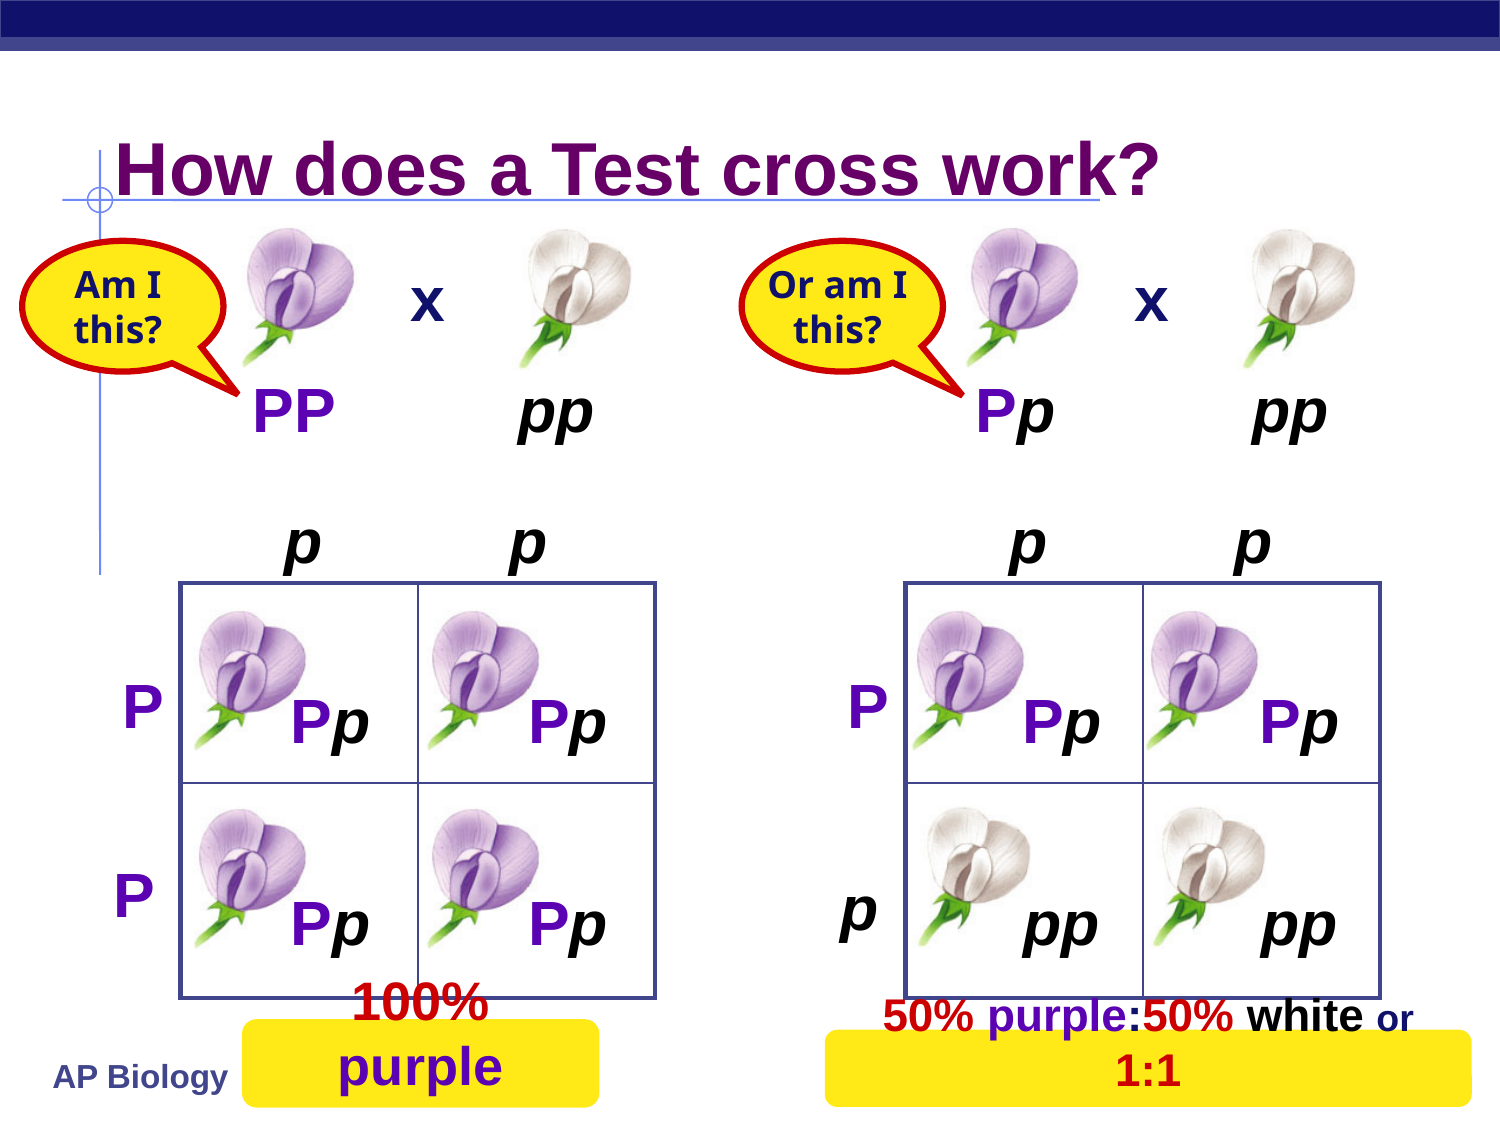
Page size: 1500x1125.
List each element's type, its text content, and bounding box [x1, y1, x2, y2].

text_box P [98, 847, 171, 938]
picture [426, 604, 545, 756]
text_box P [107, 658, 179, 748]
picture [193, 802, 312, 954]
text_box 100% purple [241, 1019, 600, 1108]
text_box pp [1237, 381, 1344, 453]
table_cell [1144, 784, 1378, 996]
table_cell [419, 784, 653, 996]
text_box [241, 221, 637, 373]
table_header [419, 585, 653, 782]
text_box Pp [539, 673, 623, 764]
text_box Am I this? [22, 240, 238, 395]
text_box pp [1246, 875, 1353, 965]
text_box P [832, 658, 904, 748]
picture [910, 801, 1036, 949]
table_cell [183, 784, 417, 996]
text_box PP [237, 376, 351, 453]
picture [1144, 604, 1264, 756]
text_box Or am I this? [741, 240, 963, 396]
text_box Pp [513, 875, 623, 965]
text_box p [994, 493, 1063, 583]
text_box pp [503, 381, 610, 453]
table_cell [908, 784, 1142, 996]
text_box p [494, 493, 563, 583]
text_box Pp [960, 374, 1071, 453]
table_header [1144, 585, 1378, 782]
text_box Pp [306, 673, 386, 764]
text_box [965, 221, 1361, 373]
picture [193, 604, 312, 756]
text_box Pp [275, 875, 386, 965]
table_header [183, 585, 417, 782]
title How does a Test cross work? [99, 112, 1375, 238]
text_box p [825, 860, 894, 951]
text_box pp [1008, 875, 1116, 965]
text_box Pp [1257, 673, 1355, 764]
text_box Pp [1023, 673, 1117, 764]
text_box 50% purple:50% white or 1:1 [824, 1029, 1472, 1107]
picture [426, 802, 545, 954]
text_box p [269, 493, 338, 583]
picture [1144, 801, 1270, 949]
text_box p [1219, 493, 1288, 583]
picture [910, 604, 1030, 756]
table_header [908, 585, 1142, 782]
